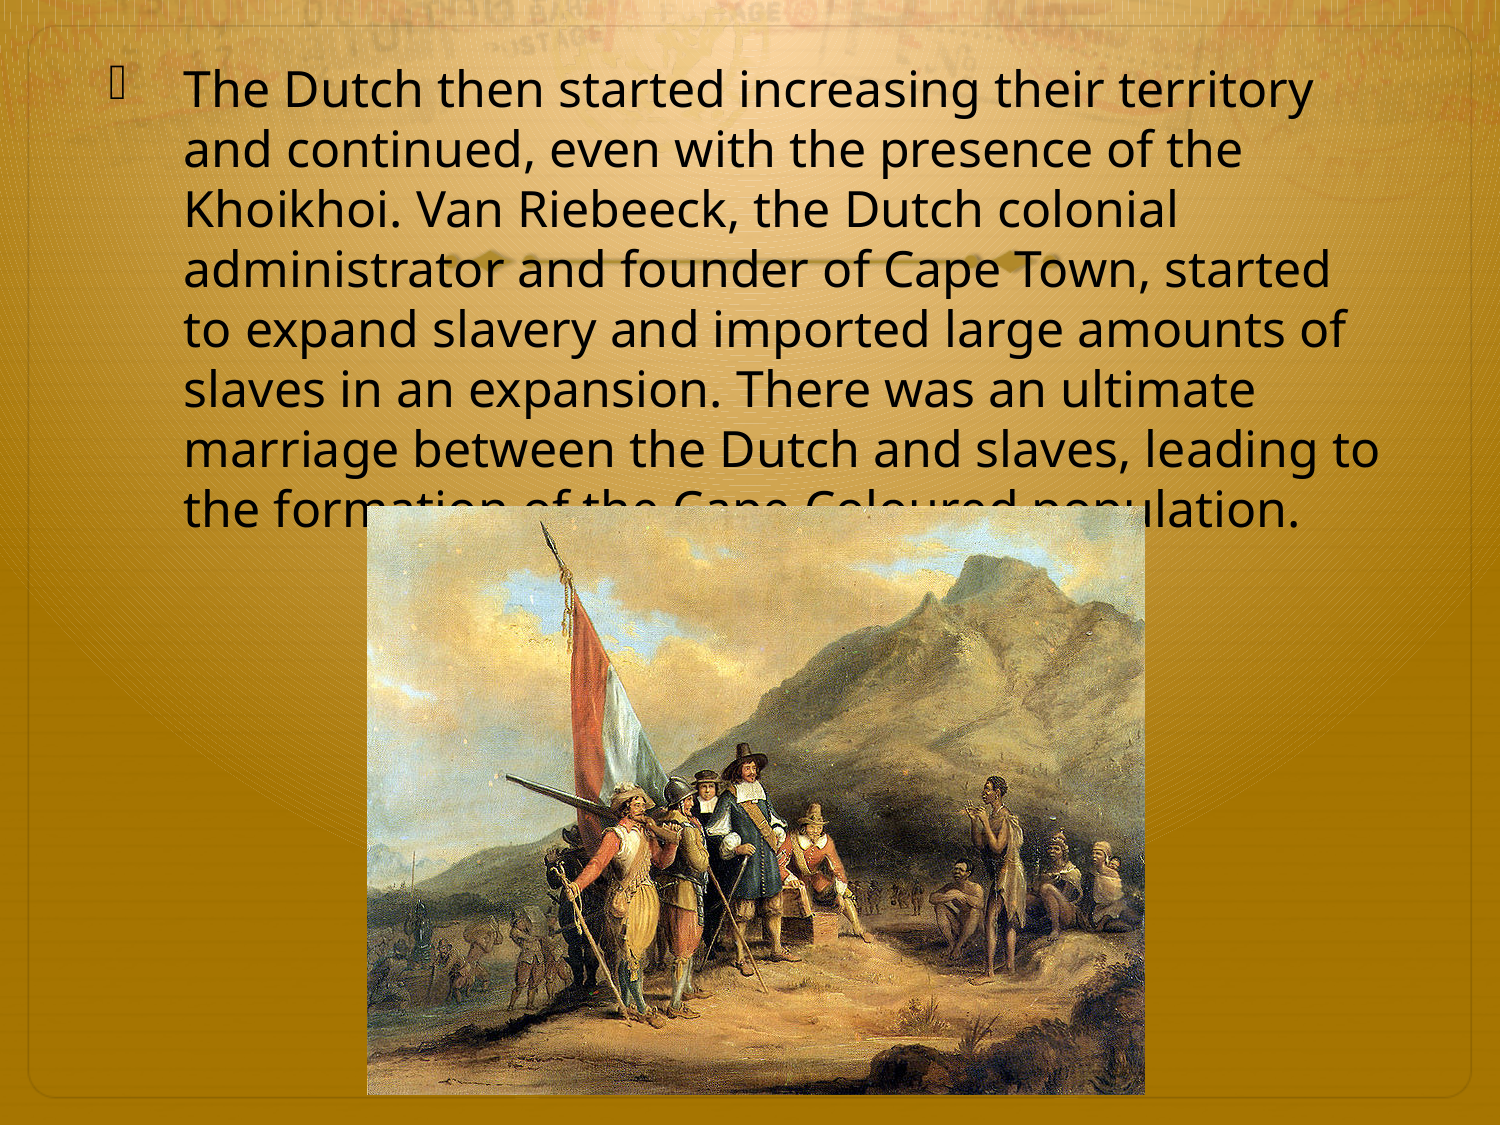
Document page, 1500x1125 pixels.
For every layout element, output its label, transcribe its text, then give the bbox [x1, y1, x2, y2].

list The Dutch then started increasing their territory and continued, even with the presence of the Khoikhoi. Van Riebeeck, the Dutch colonial administrator and founder of Cape Town, started to expand slavery and imported large amounts of slaves in an expansion. There was an ultimate marriage between the Dutch and slaves, leading to the formation of the Cape Coloured population. [93, 50, 1407, 507]
picture [0, 0, 1500, 1125]
